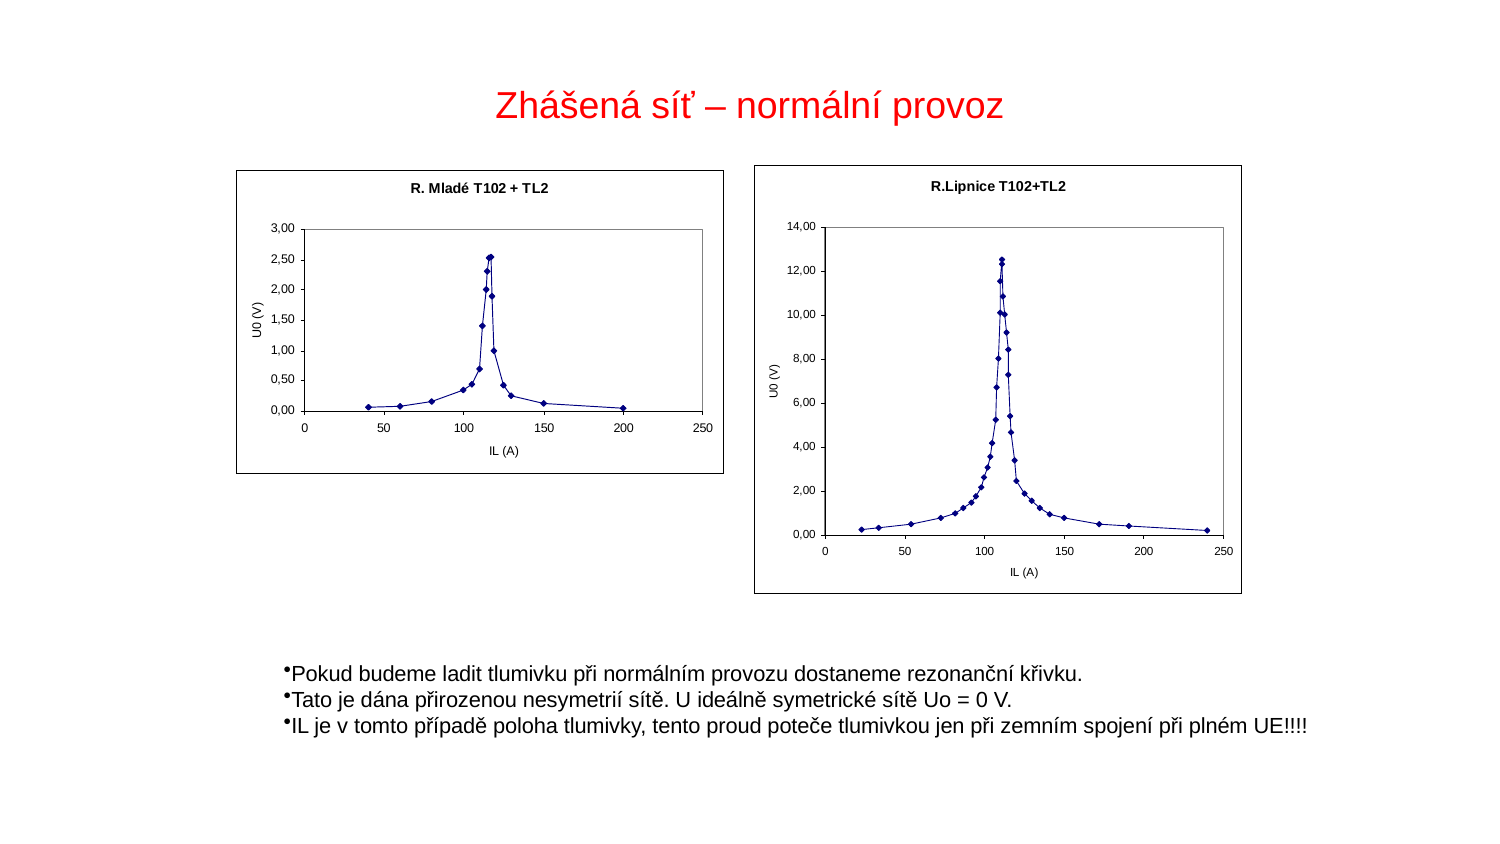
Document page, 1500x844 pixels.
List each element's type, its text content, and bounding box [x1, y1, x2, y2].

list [231, 164, 729, 479]
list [749, 160, 1248, 599]
title Zhášená síť – normální provoz [75, 33, 1425, 175]
text_box Pokud budeme ladit tlumivku při normálním provozu dostaneme rezonanční křivku. Tato je dána přirozenou nesymetrií sítě. U ideálně symetrické sítě Uo = 0 V. IL je v tomto případě poloha tlumivky, tento proud poteče tlumivkou jen při zemním spojení při plném UE!!!! [268, 651, 1325, 746]
